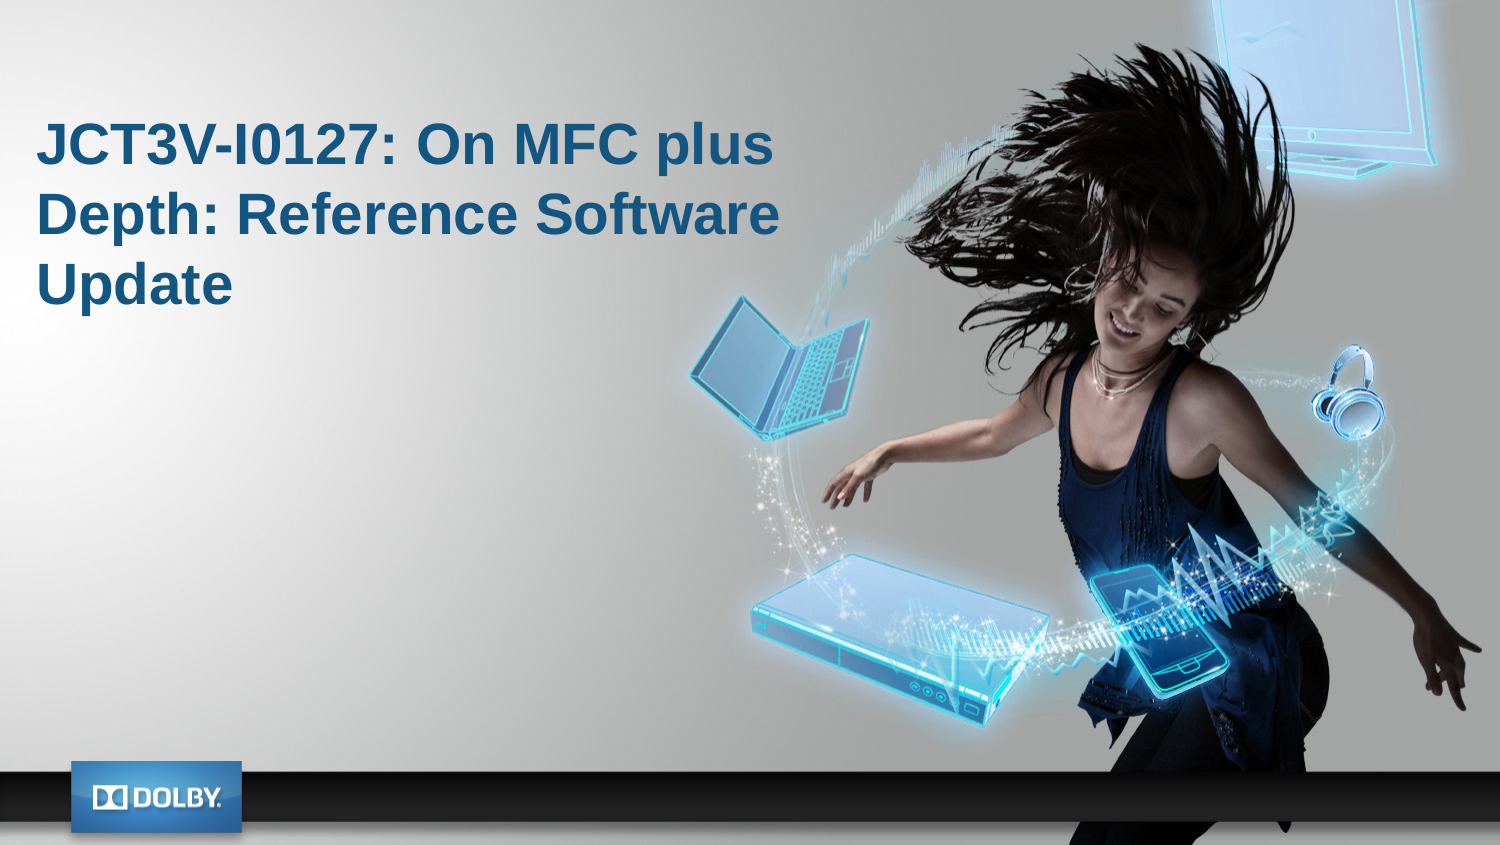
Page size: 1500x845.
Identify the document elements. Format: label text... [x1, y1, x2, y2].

subtitle [59, 307, 710, 485]
title JCT3V-I0127: On MFC plus Depth: Reference Software Update [21, 60, 886, 324]
picture [0, 0, 1500, 845]
